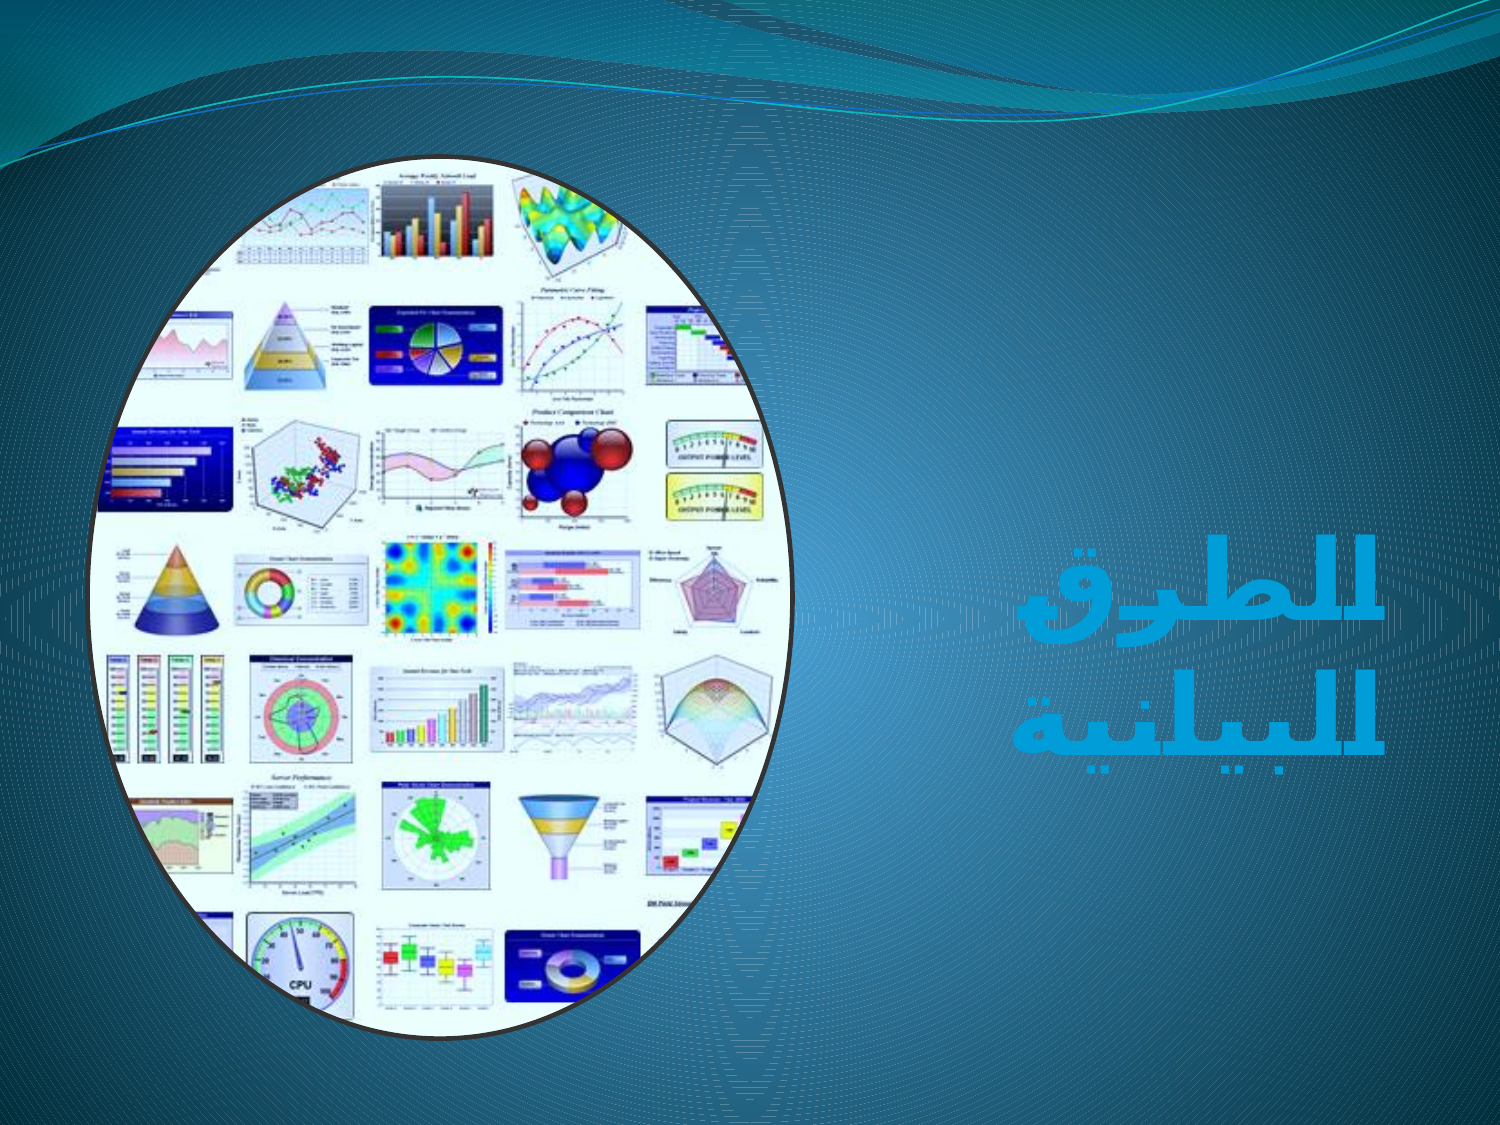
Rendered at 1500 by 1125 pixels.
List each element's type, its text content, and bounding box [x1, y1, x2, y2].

picture [87, 156, 793, 1039]
text_box الطرق البيانية [837, 499, 1400, 785]
